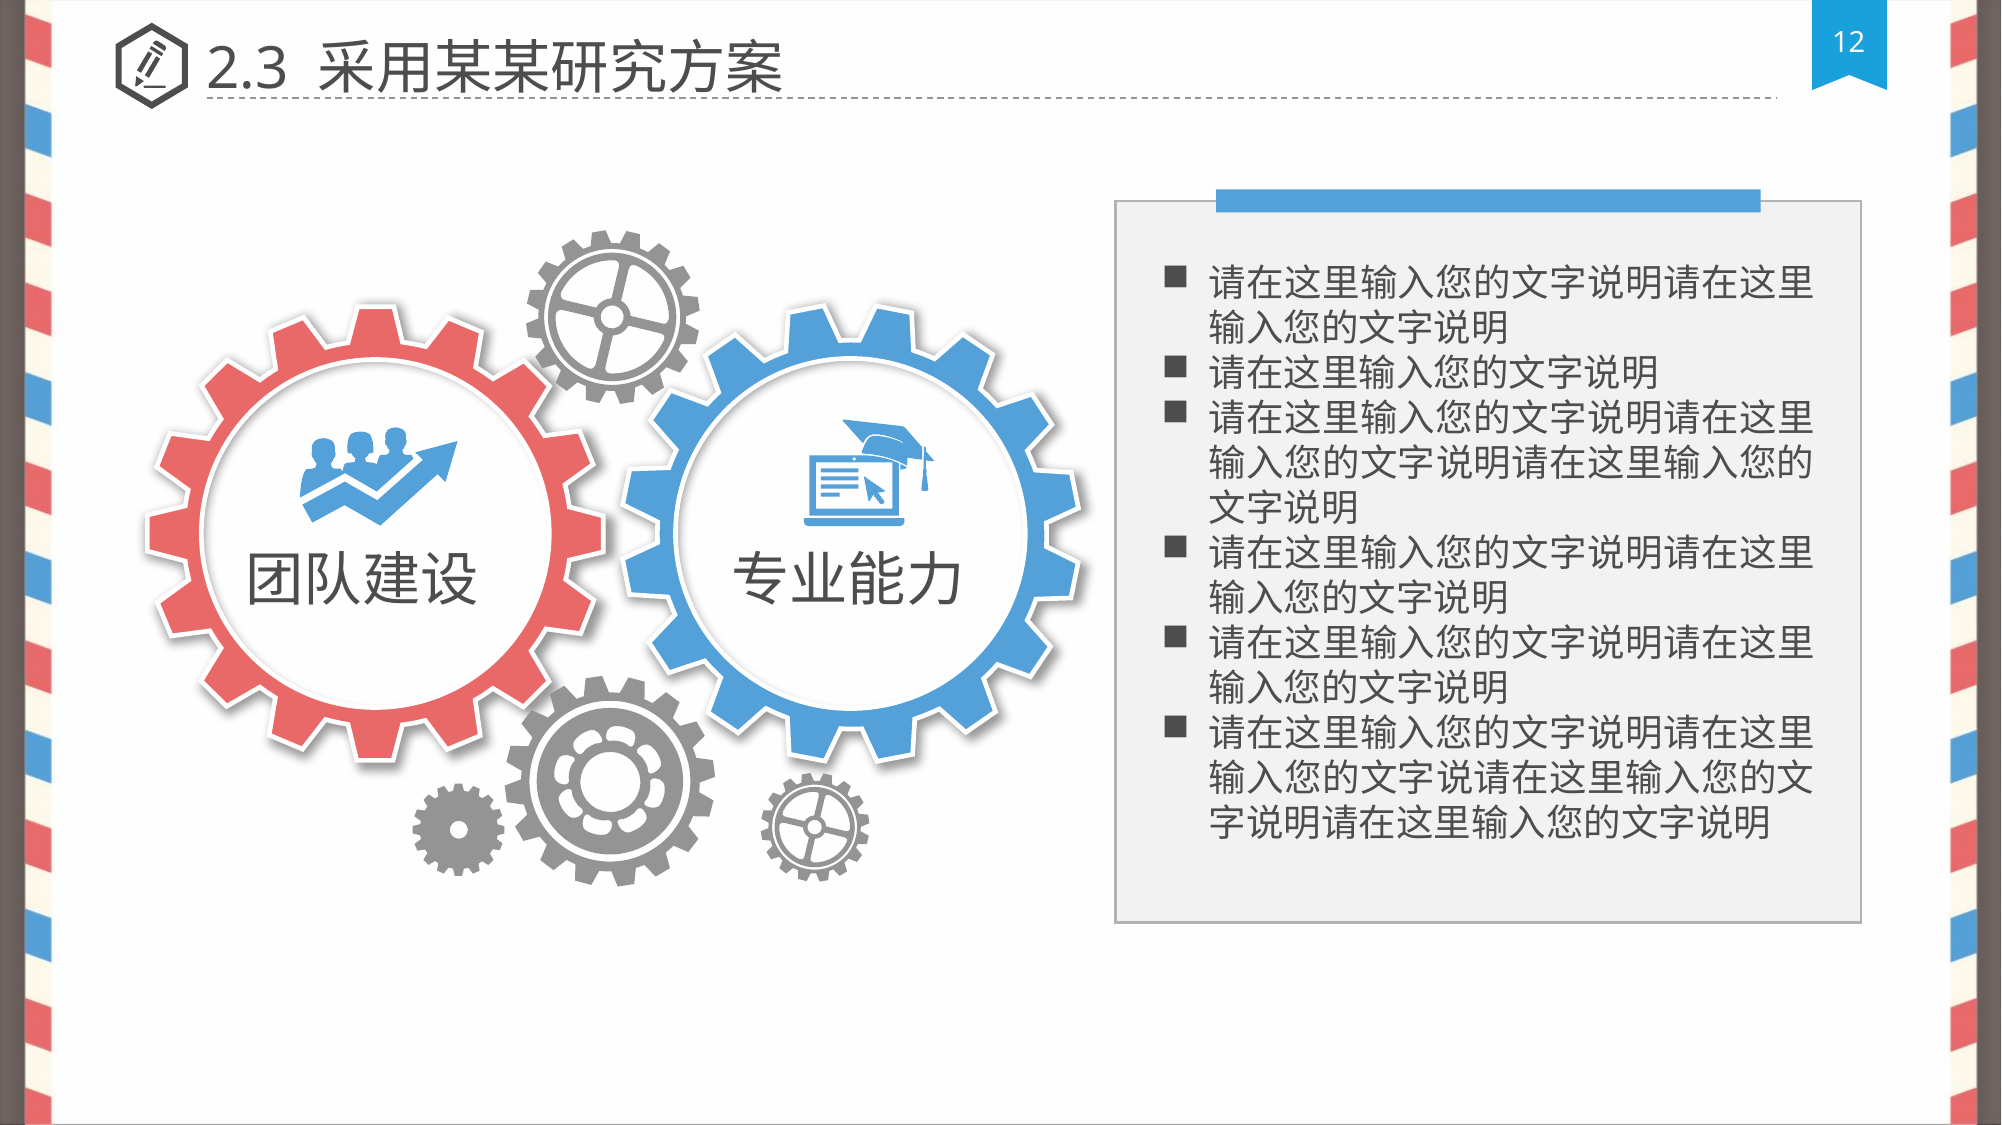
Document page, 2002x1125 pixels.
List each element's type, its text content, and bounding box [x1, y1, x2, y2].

text_box [622, 305, 1079, 762]
text_box 专业能力 [716, 534, 980, 620]
text_box [300, 427, 414, 498]
text_box [526, 230, 700, 404]
text_box 请在这里输入您的文字说明请在这里输入您的文字说明 请在这里输入您的文字说明 请在这里输入您的文字说明请在这里输入您的文字说明请在这里输入您的文字说明 请在这里输入您的文字说明请在这里输入您的文字说明 请在这里输入您的文字说明请在这里输入您的文字说明 请在这里输入您的文字说明请在这里输入您的文字说请在这里输入您的文字说明请在这里输入您的文字说明 [1146, 251, 1830, 852]
text_box 2.3 采用某某研究方案 [206, 29, 806, 97]
text_box 团队建设 [230, 534, 494, 620]
text_box [147, 306, 604, 761]
text_box [1115, 201, 1861, 923]
text_box [803, 518, 905, 527]
text_box [760, 772, 870, 882]
text_box [504, 675, 716, 887]
text_box [115, 22, 188, 109]
text_box [809, 419, 934, 516]
text_box [1216, 189, 1761, 213]
picture [0, 0, 2002, 1125]
text_box [302, 441, 458, 526]
text_box [412, 783, 505, 876]
